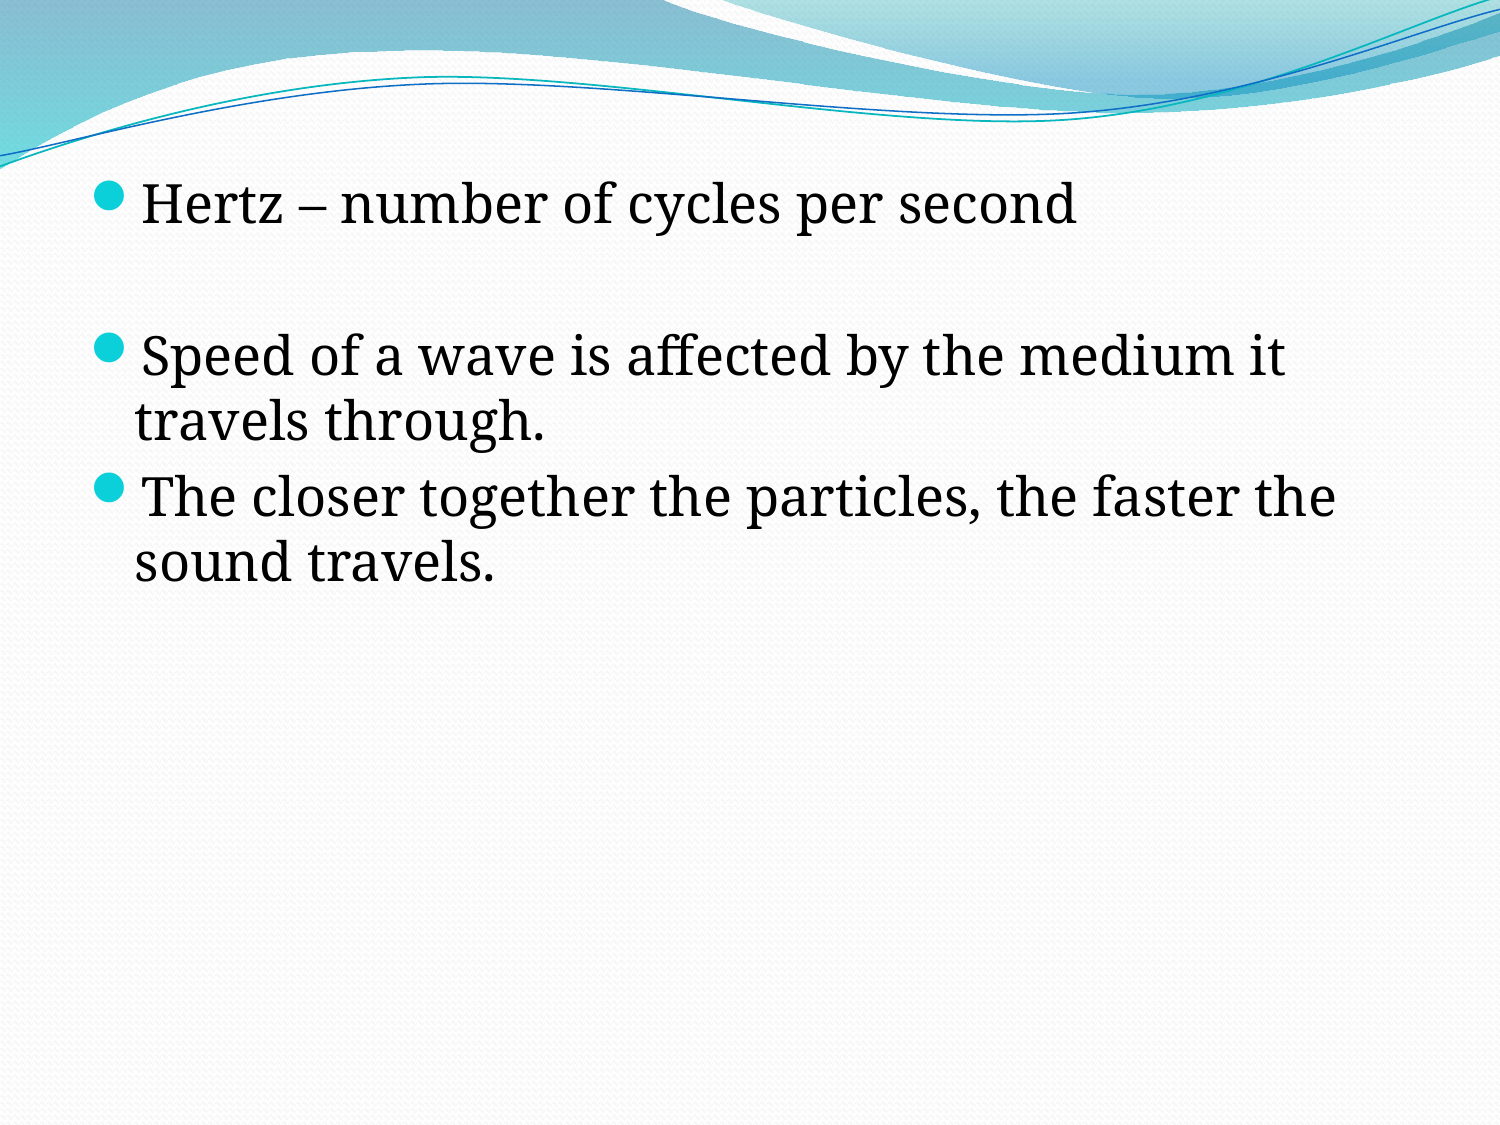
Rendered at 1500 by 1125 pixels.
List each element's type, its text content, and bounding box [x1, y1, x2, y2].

list Hertz – number of cycles per second Speed of a wave is affected by the medium it travels through. The closer together the particles, the faster the sound travels. [75, 162, 1425, 1038]
